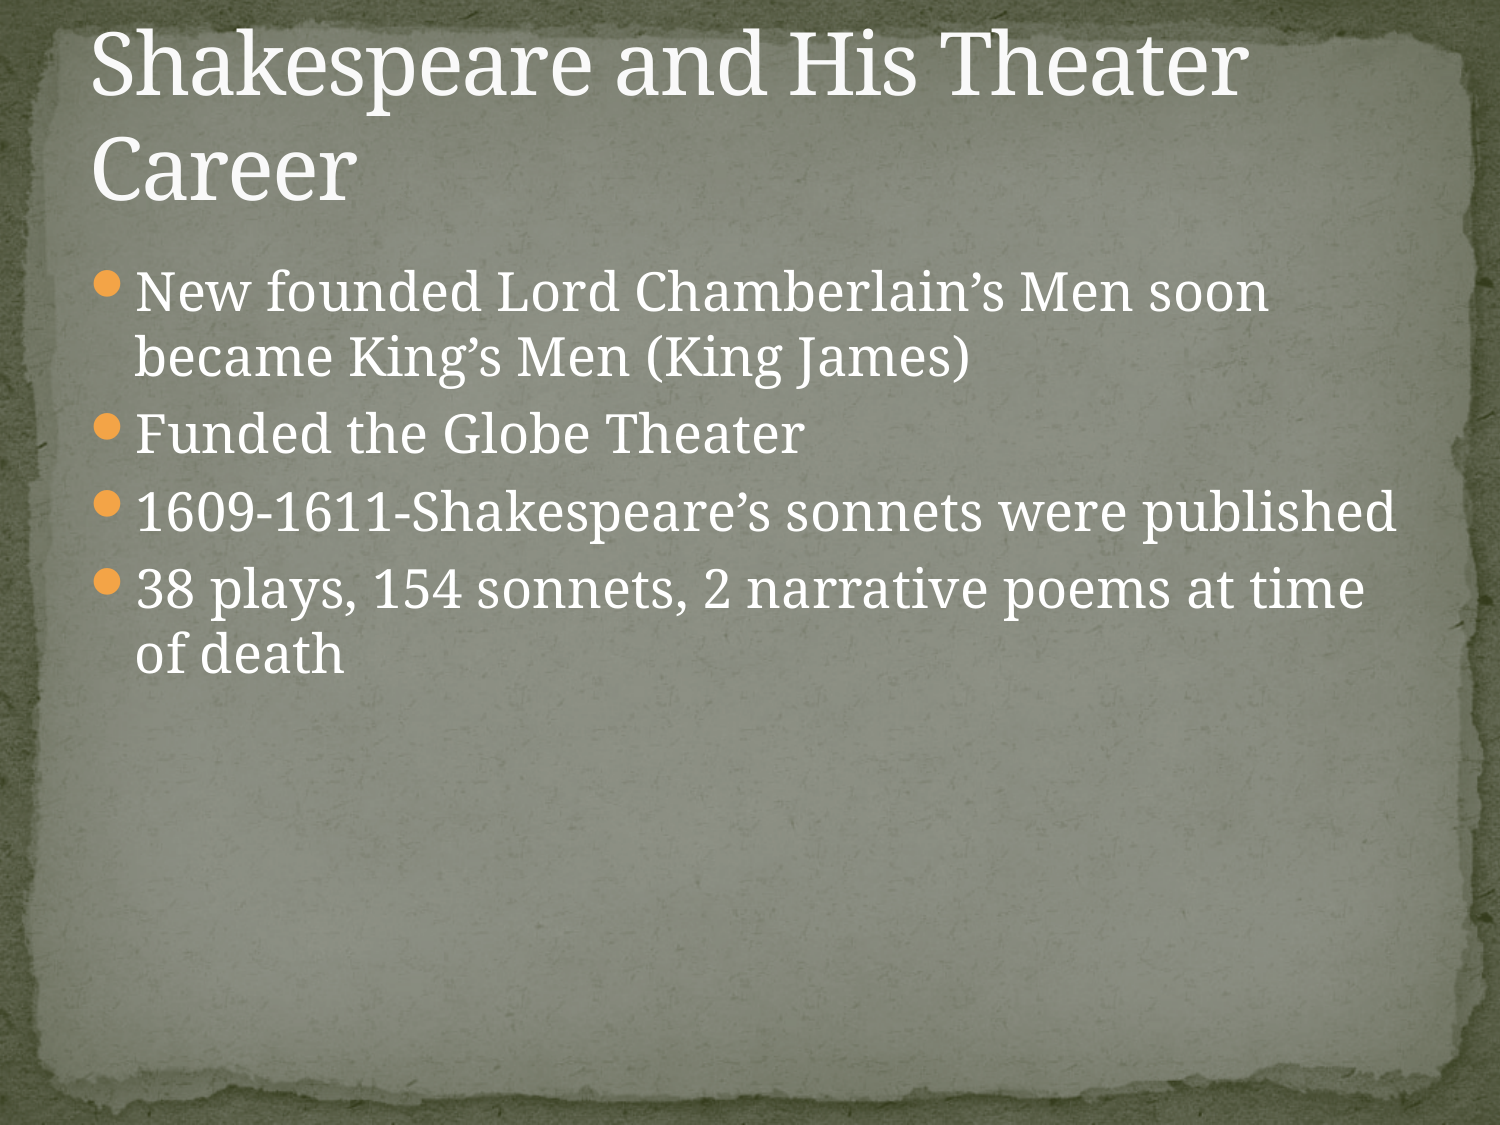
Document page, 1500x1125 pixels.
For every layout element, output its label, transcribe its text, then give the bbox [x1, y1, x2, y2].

list New founded Lord Chamberlain’s Men soon became King’s Men (King James) Funded the Globe Theater 1609-1611-Shakespeare’s sonnets were published 38 plays, 154 sonnets, 2 narrative poems at time of death [75, 249, 1425, 1000]
title Shakespeare and His Theater Career [74, 24, 1425, 225]
